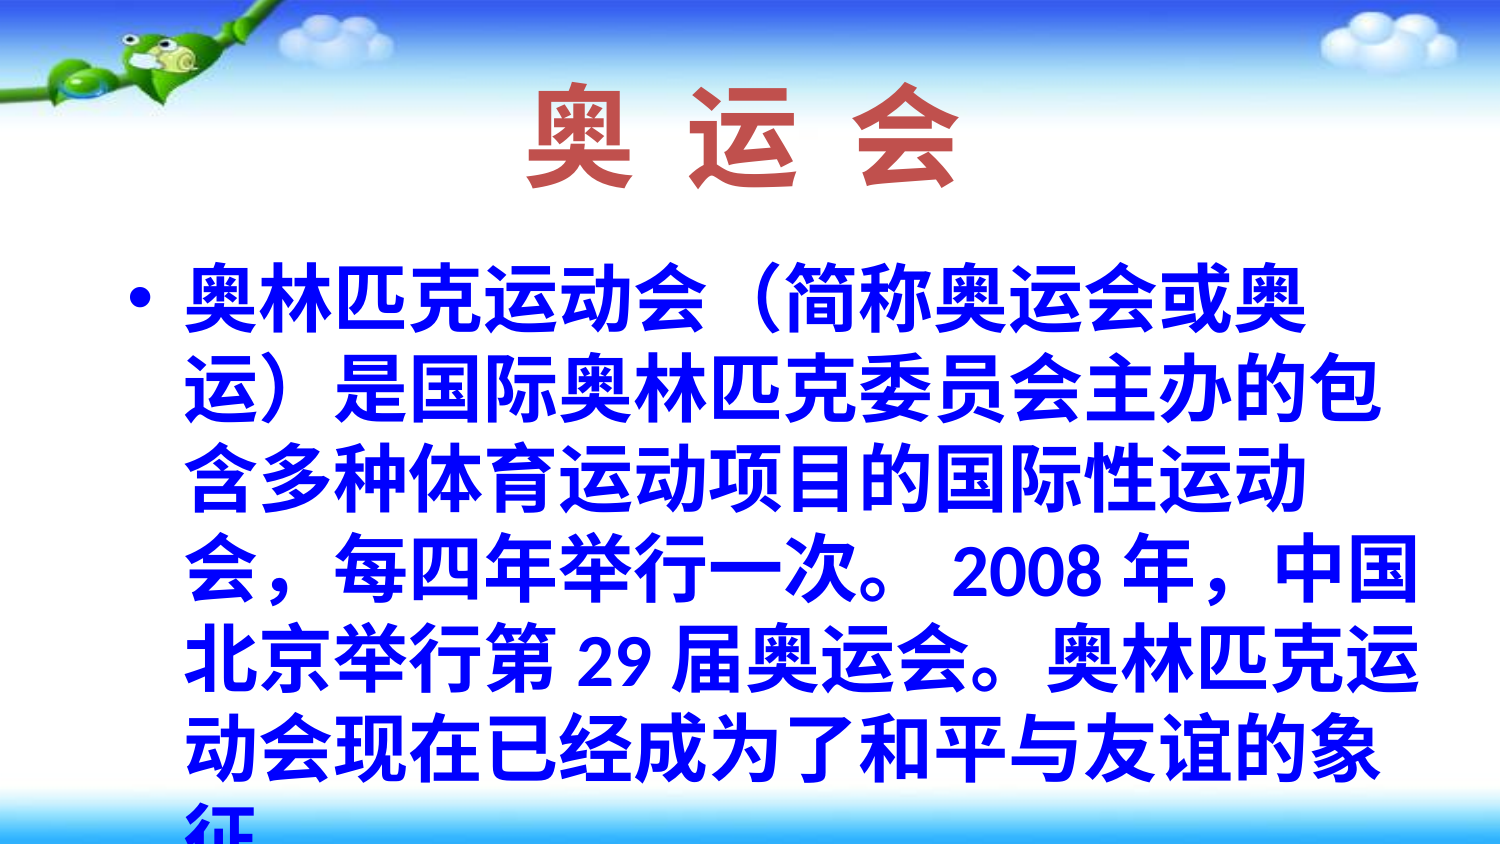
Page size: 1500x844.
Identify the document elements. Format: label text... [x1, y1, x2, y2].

picture [0, 0, 1500, 844]
title 奥 运 会 [105, 58, 1381, 200]
list 奥林匹克运动会（简称奥运会或奥运）是国际奥林匹克委员会主办的包含多种体育运动项目的国际性运动会，每四年举行一次。2008年，中国北京举行第29届奥运会。奥林匹克运动会现在已经成为了和平与友谊的象征。 [112, 243, 1465, 751]
